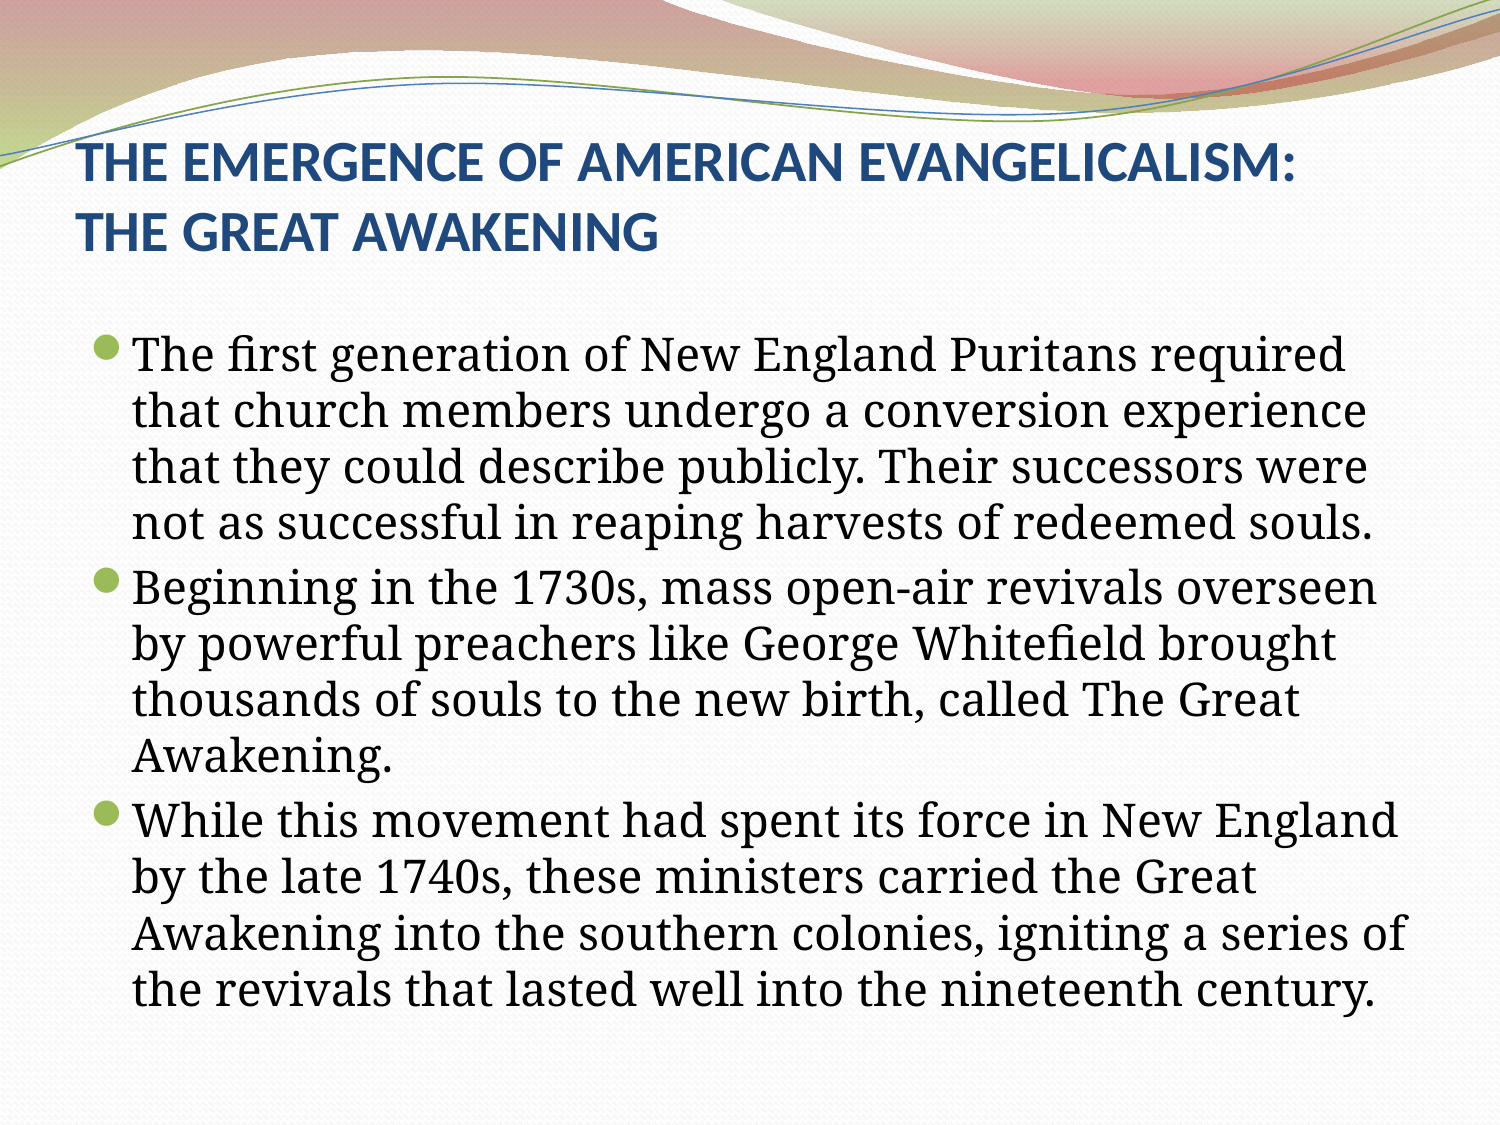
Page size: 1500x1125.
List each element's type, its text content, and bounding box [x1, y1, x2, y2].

title THE EMERGENCE OF AMERICAN EVANGELICALISM: THE GREAT AWAKENING [74, 115, 1426, 304]
list The first generation of New England Puritans required that church members undergo a conversion experience that they could describe publicly. Their successors were not as successful in reaping harvests of redeemed souls. Beginning in the 1730s, mass open-air revivals overseen by powerful preachers like George Whitefield brought thousands of souls to the new birth, called The Great Awakening. While this movement had spent its force in New England by the late 1740s, these ministers carried the Great Awakening into the southern colonies, igniting a series of the revivals that lasted well into the nineteenth century. [74, 317, 1426, 1038]
